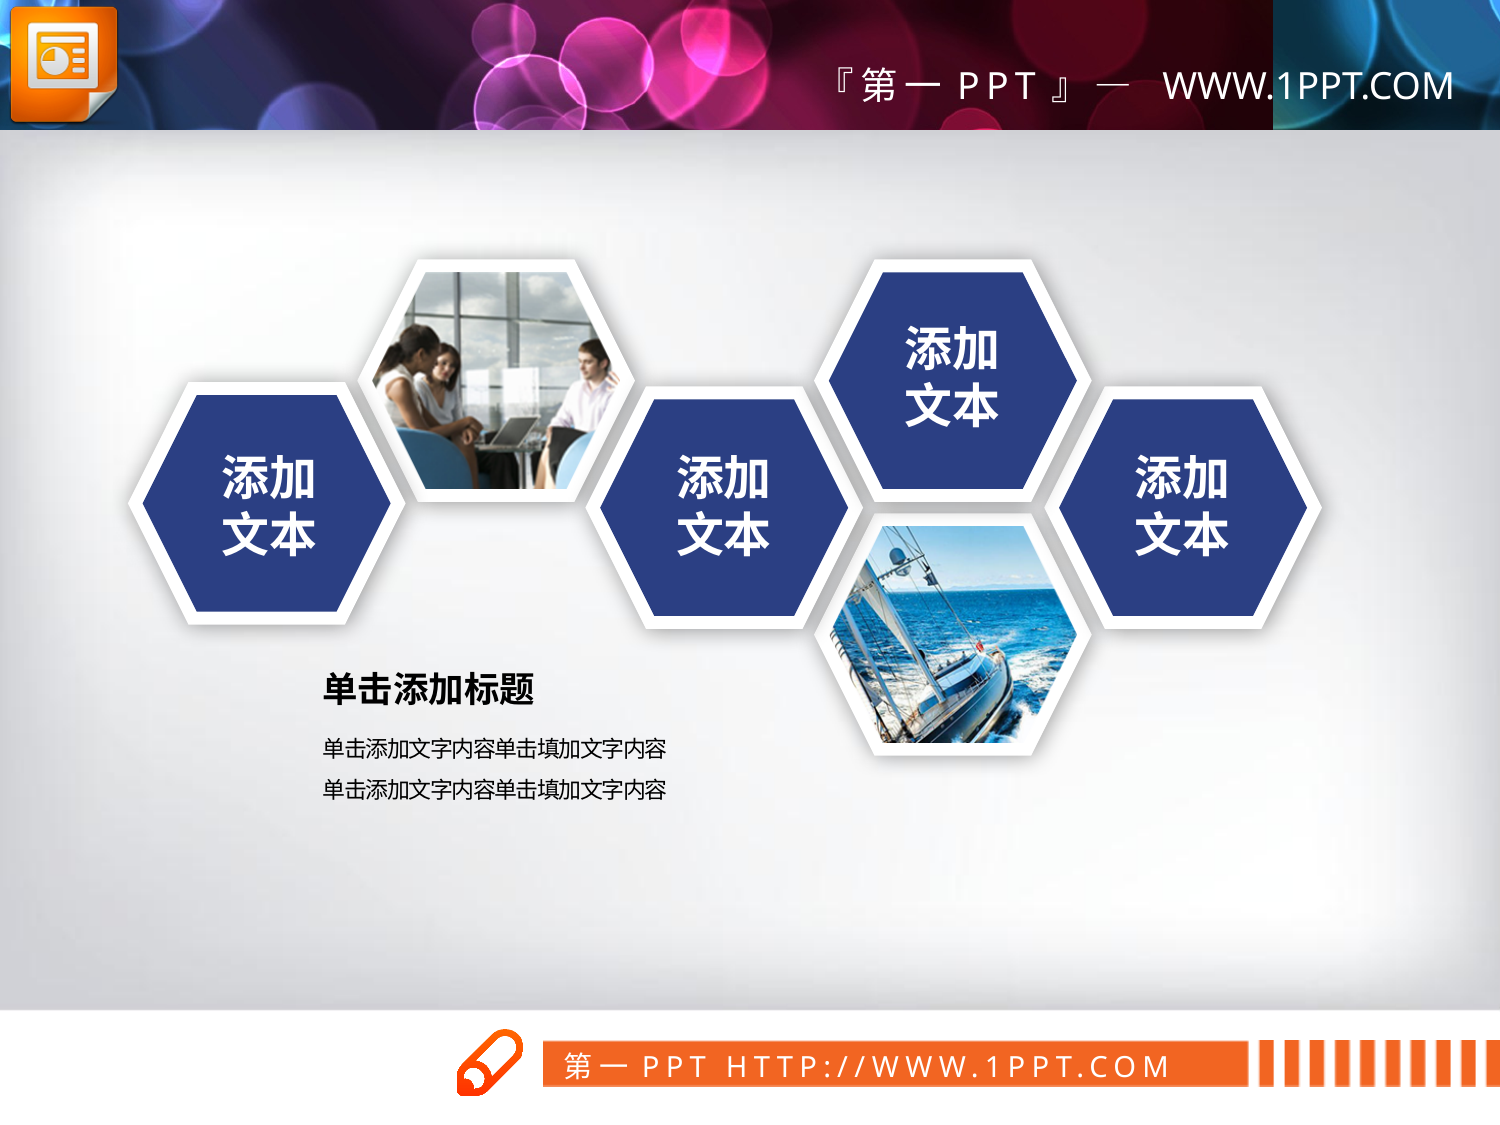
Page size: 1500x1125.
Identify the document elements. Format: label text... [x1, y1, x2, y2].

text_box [1044, 386, 1323, 630]
text_box 单击添加标题 [307, 659, 746, 699]
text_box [813, 513, 1092, 756]
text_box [357, 259, 636, 503]
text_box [127, 381, 406, 625]
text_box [585, 386, 864, 630]
text_box 单击添加文字内容单击填加文字内容 单击添加文字内容单击填加文字内容 [322, 721, 762, 845]
picture [0, 0, 1500, 1012]
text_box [813, 259, 1092, 503]
picture [543, 1040, 1500, 1087]
